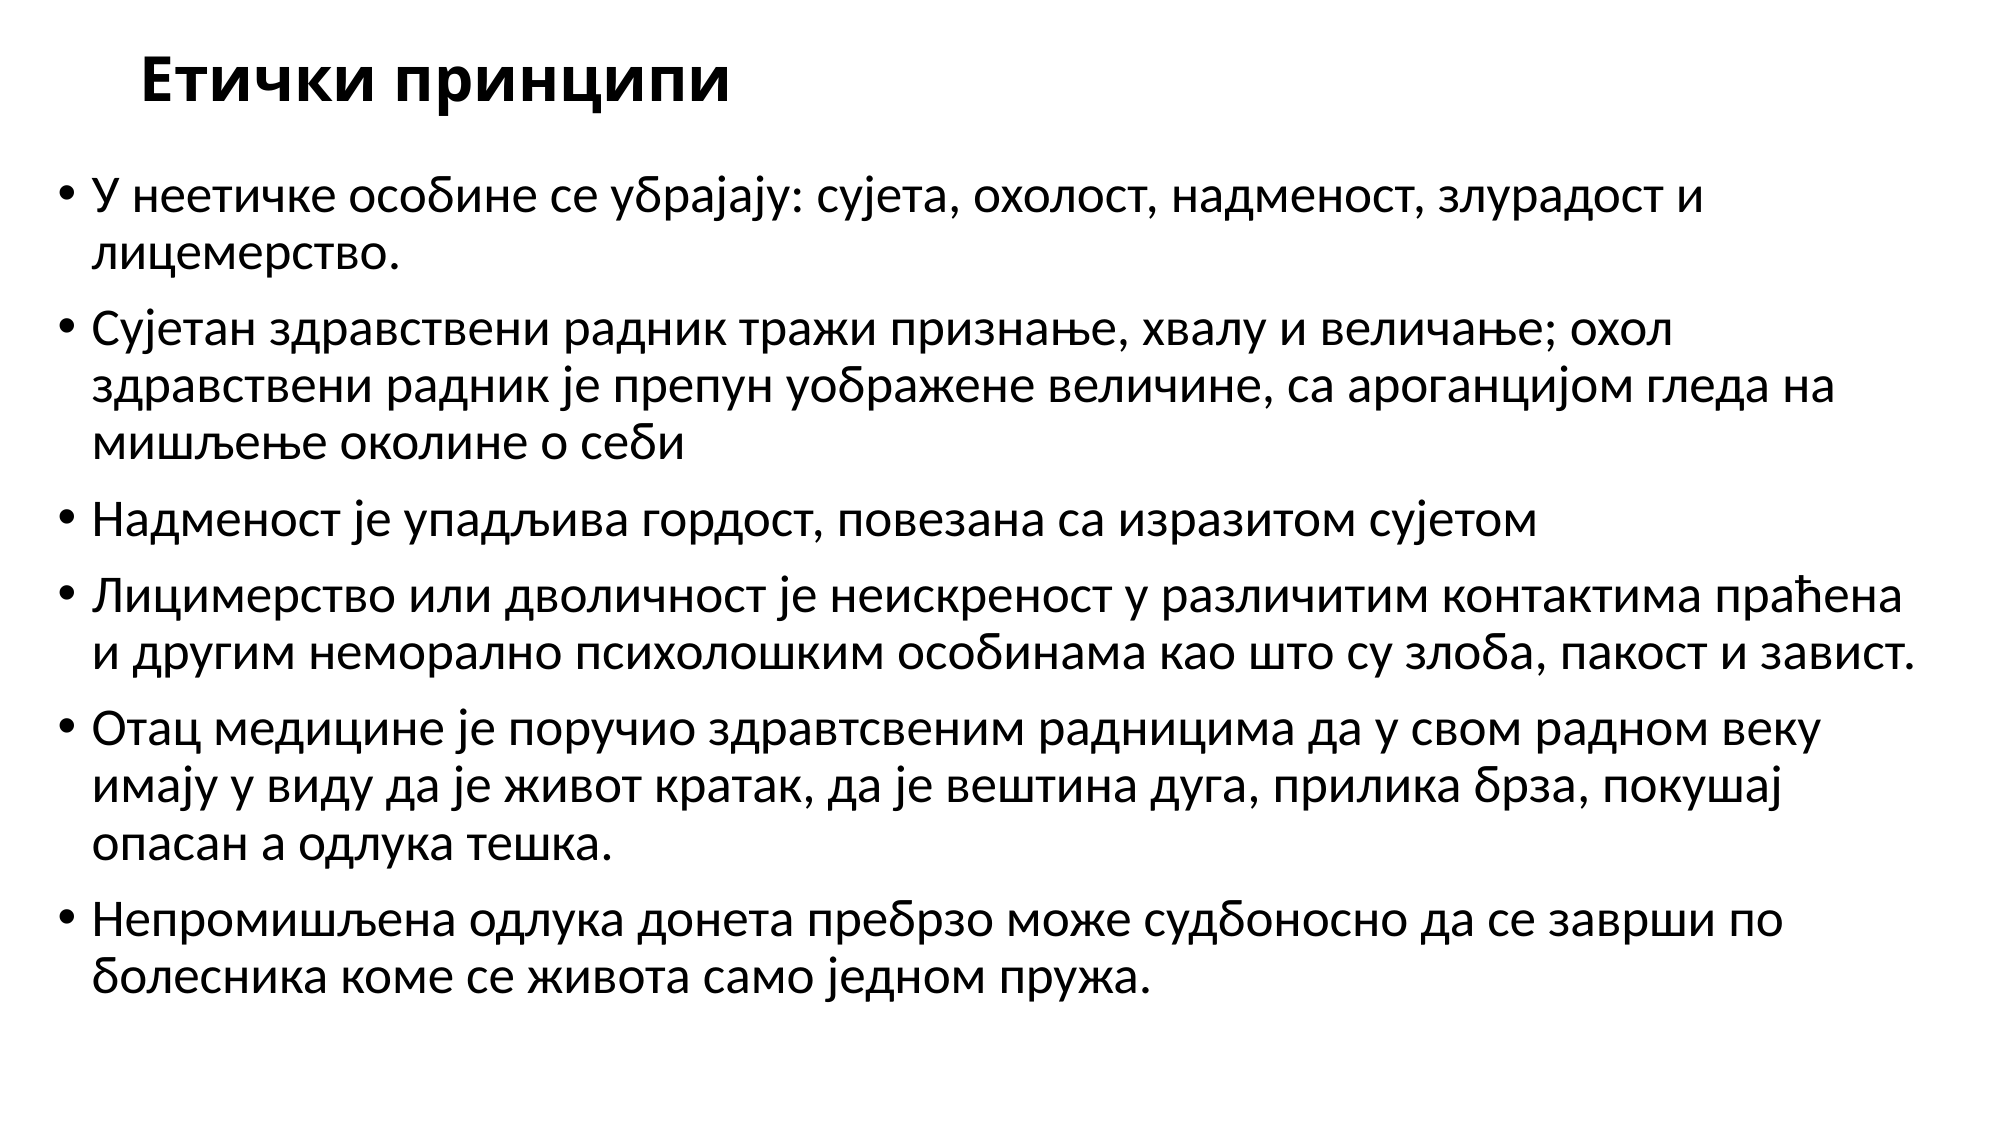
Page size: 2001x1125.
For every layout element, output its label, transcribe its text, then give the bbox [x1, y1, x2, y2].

list У неетичке особине се убрајају: сујета, охолост, надменост, злурадост и лицемерство. Сујетан здравствени радник тражи признање, хвалу и величање; охол здравствени радник је препун уображене величине, са ароганцијом гледа на мишљење околине о себи Надменост је упадљива гордост, повезана са изразитом сујетом Лицимерство или дволичност је неискреност у различитим контактима праћена и другим неморално психолошким особинама као што су злоба, пакост и завист. Отац медицине је поручио здравтсвеним радницима да у свом радном веку имају у виду да је живот кратак, да је вештина дуга, прилика брза, покушај опасан а одлука тешка. Непромишљена одлука донета пребрзо може судбоносно да се заврши по болесника коме се живота само једном пружа. [42, 159, 1945, 1075]
title Етички принципи [124, 39, 1850, 123]
